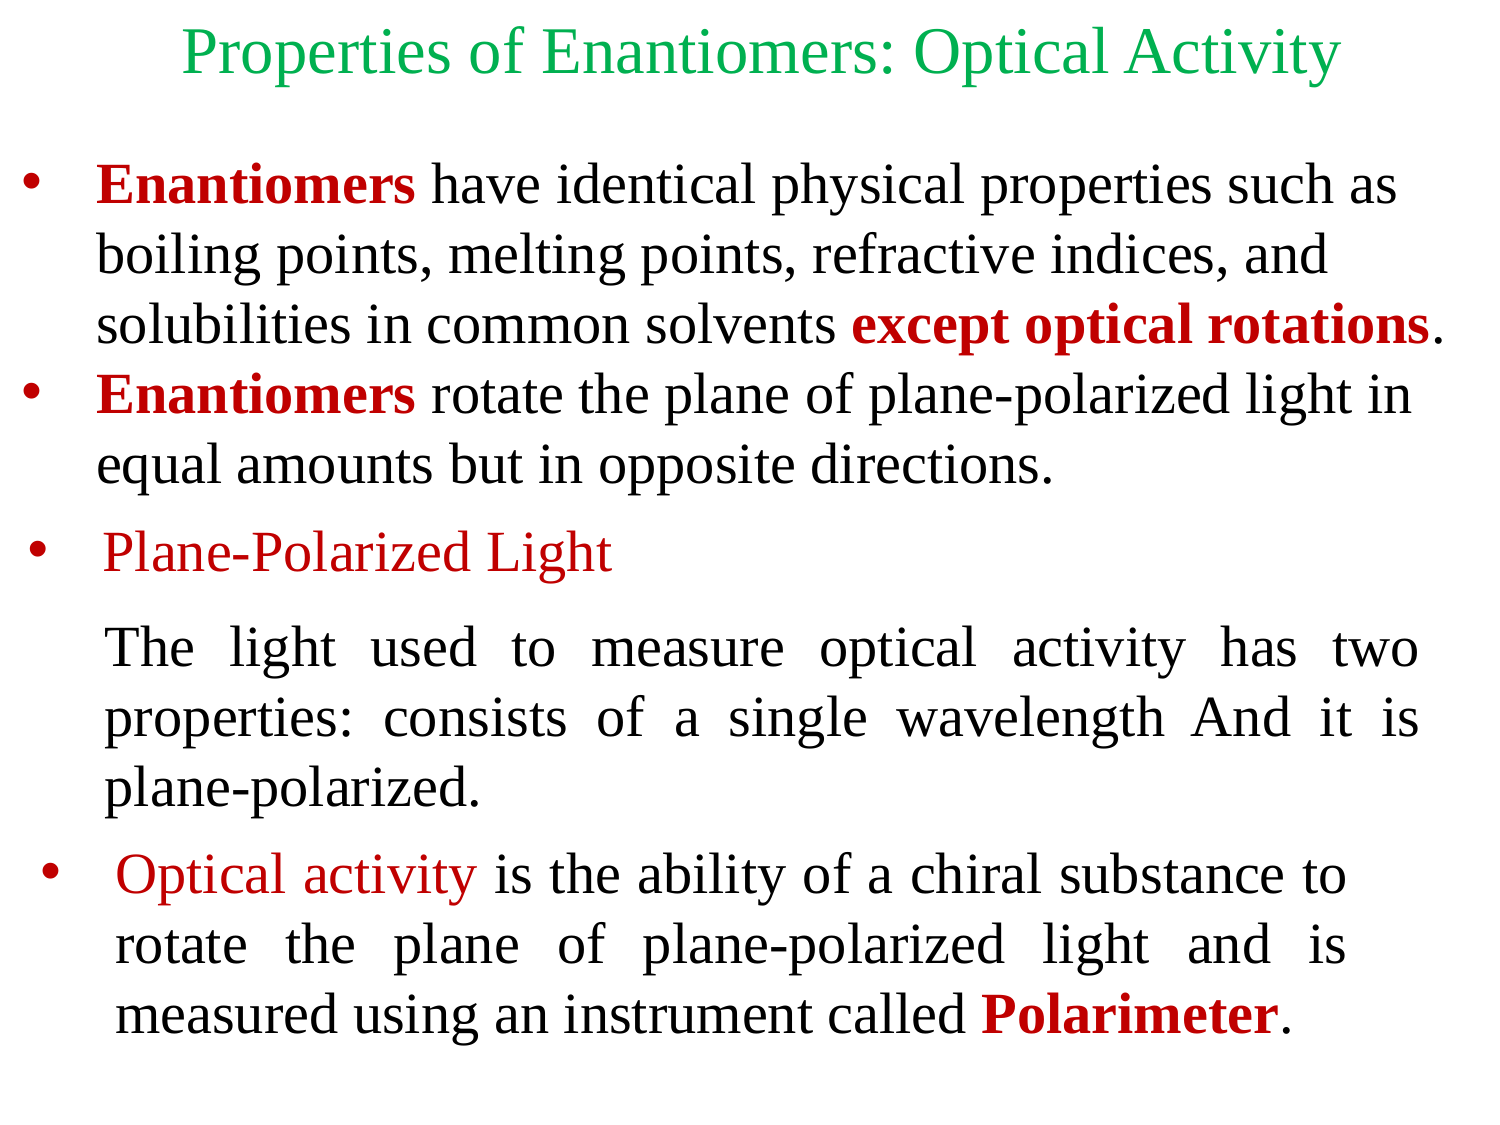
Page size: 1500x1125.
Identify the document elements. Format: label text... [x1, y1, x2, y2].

text_box Plane-Polarized Light [12, 506, 763, 591]
text_box Enantiomers have identical physical properties such as boiling points, melting points, refractive indices, and solubilities in common solvents except optical rotations. Enantiomers rotate the plane of plane-polarized light in equal amounts but in opposite directions. [6, 137, 1500, 503]
text_box Optical activity is the ability of a chiral substance to rotate the plane of plane-polarized light and is measured using an instrument called Polarimeter. [25, 827, 1364, 1053]
text_box The light used to measure optical activity has two properties: consists of a single wavelength And it is plane-polarized. [89, 600, 1436, 826]
text_box Properties of Enantiomers: Optical Activity [166, 0, 1359, 95]
